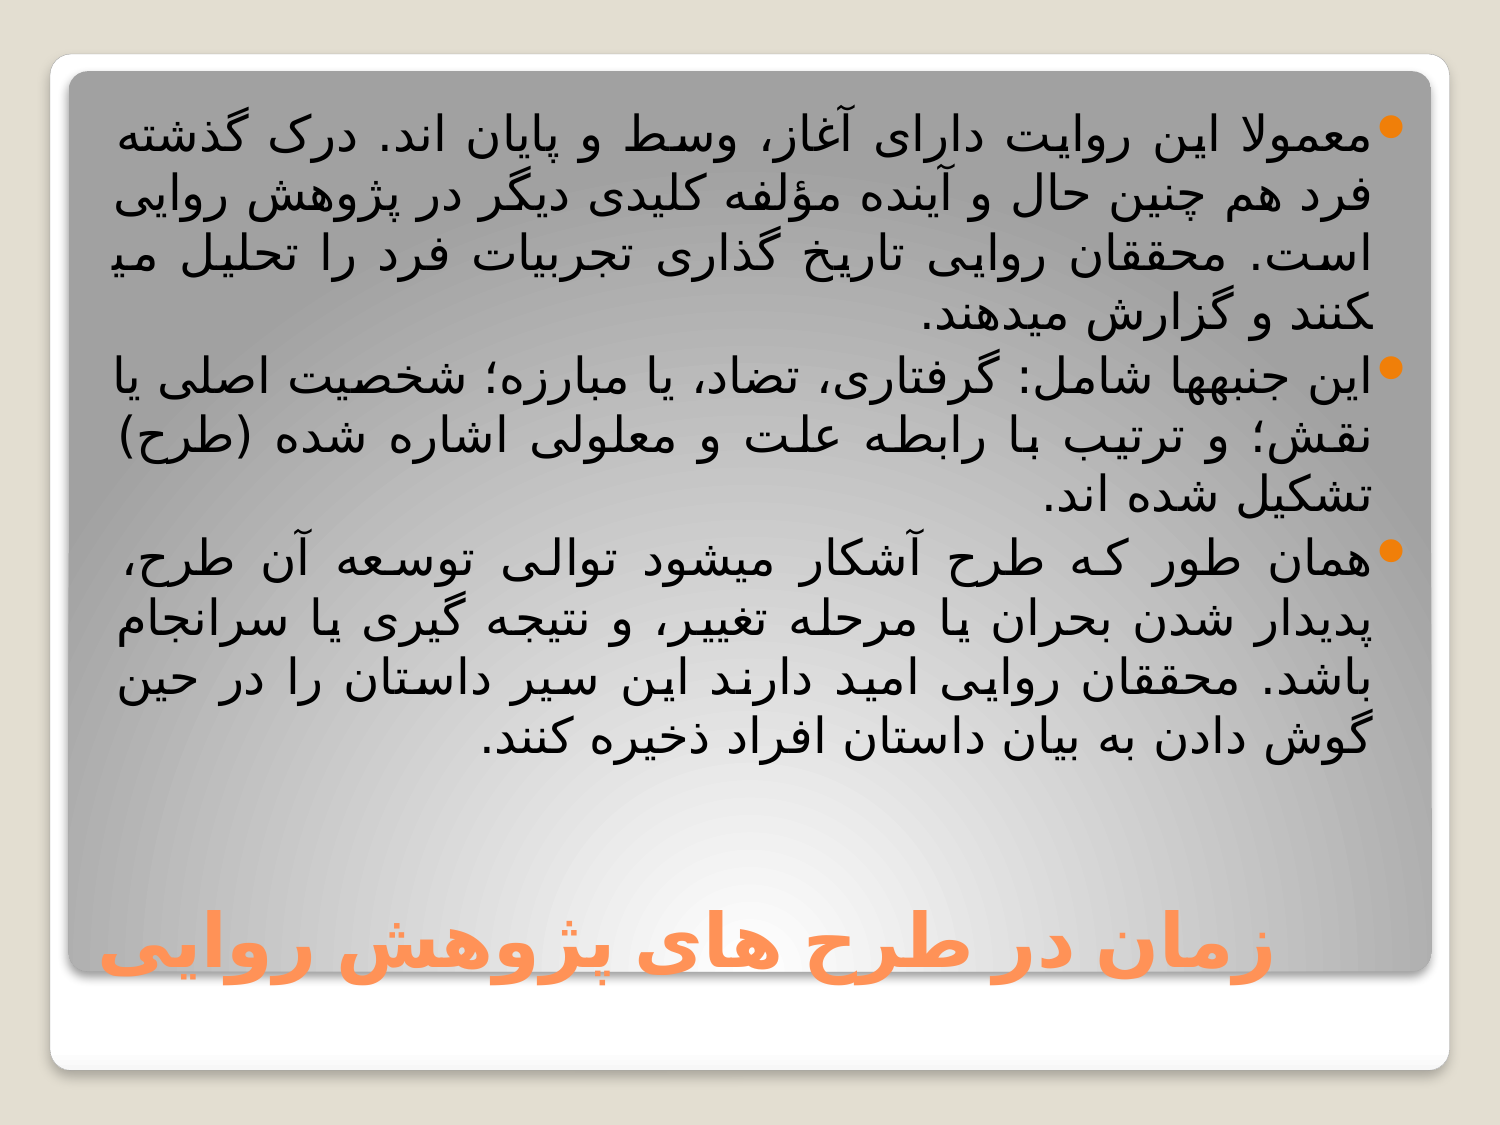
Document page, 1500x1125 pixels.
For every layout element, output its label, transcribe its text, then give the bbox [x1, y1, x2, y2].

title زمان در طرح های پژوهش روایی [82, 817, 1425, 990]
list معمولا این روایت دارای آغاز، وسط و پایان اند. درک گذشته فرد هم چنین حال و آینده مؤلفه کلیدی دیگر در پژوهش روایی است. محققان روایی تاریخ گذاری تجربیات فرد را تحلیل می­کنند و گزارش می­دهند. این جنبه­ها شامل: گرفتاری، تضاد، یا مبارزه؛ شخصیت اصلی یا نقش؛ و ترتیب با رابطه علت و معلولی اشاره شده (طرح) تشکیل شده اند. همان طور که طرح آشکار می­شود توالی توسعه آن طرح، پدیدار شدن بحران یا مرحله تغییر، و نتیجه گیری یا سرانجام باشد. محققان روایی امید دارند این سیر داستان را در حین گوش دادن به بیان داستان افراد ذخیره کنند. [82, 86, 1425, 774]
